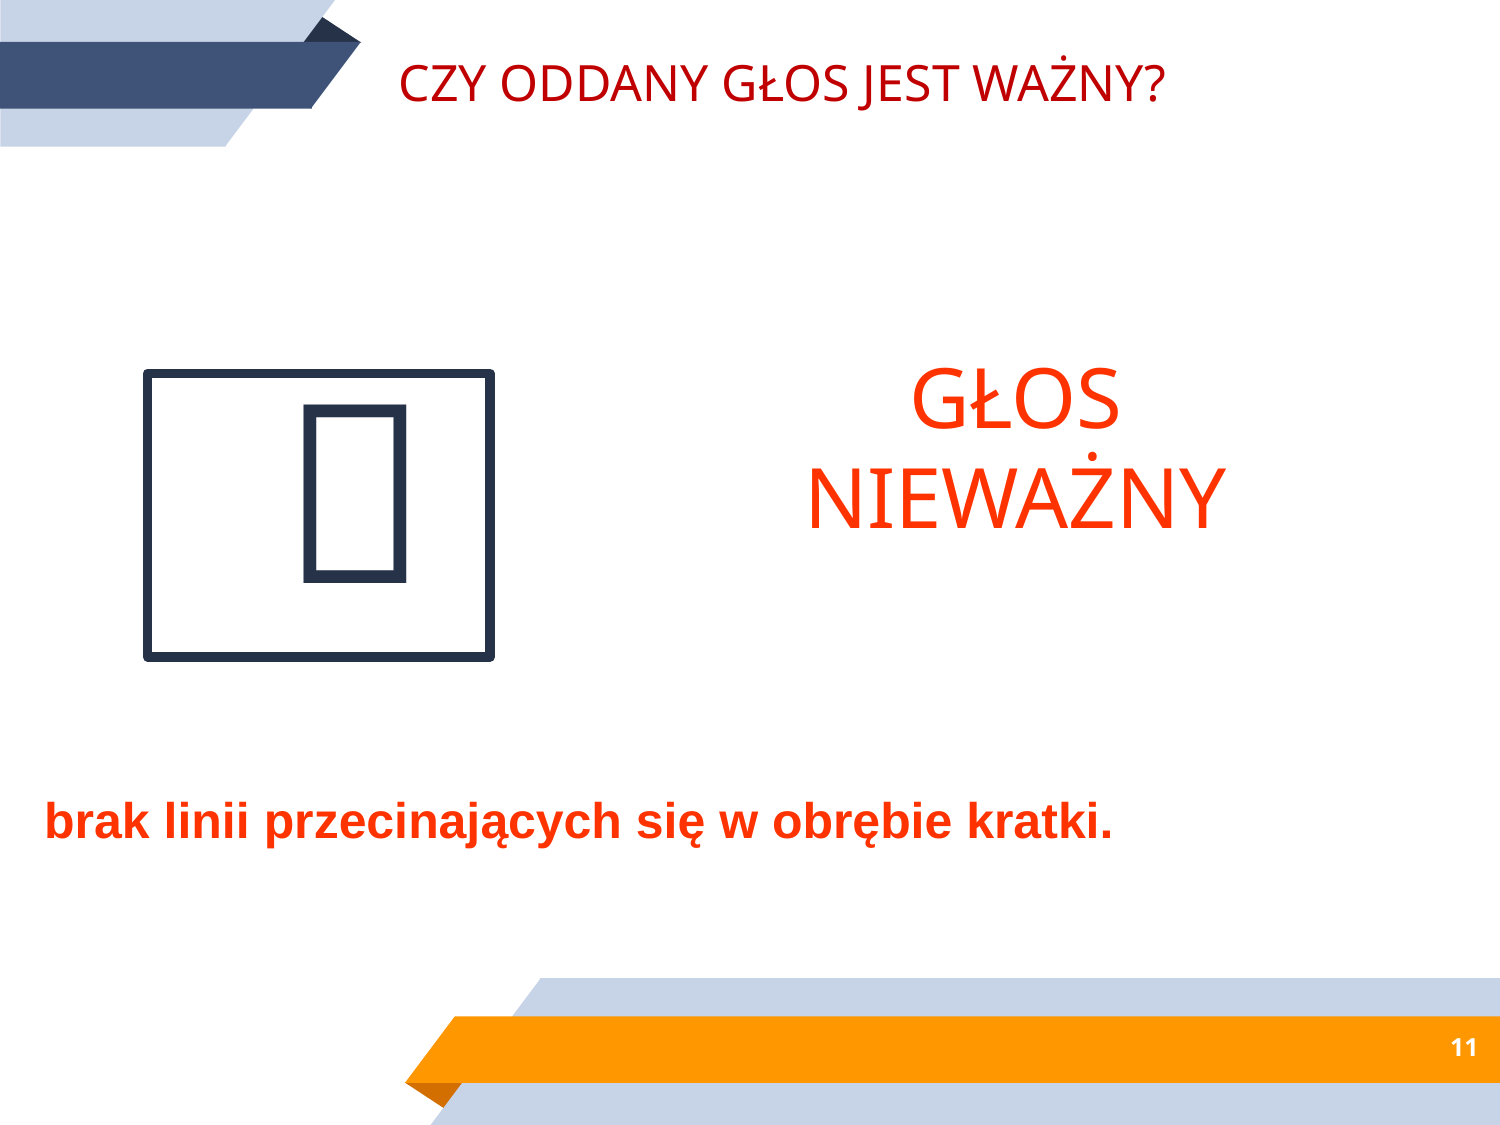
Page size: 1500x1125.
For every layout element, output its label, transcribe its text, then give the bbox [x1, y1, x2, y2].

text_box [146, 371, 492, 659]
text_box brak linii przecinających się w obrębie kratki. [29, 780, 1412, 856]
text_box  [265, 326, 455, 641]
text_box GŁOS NIEWAŻNY [714, 337, 1317, 553]
text_box CZY ODDANY GŁOS JEST WAŻNY? [383, 44, 1400, 120]
slide_number 11 [1249, 1014, 1494, 1084]
